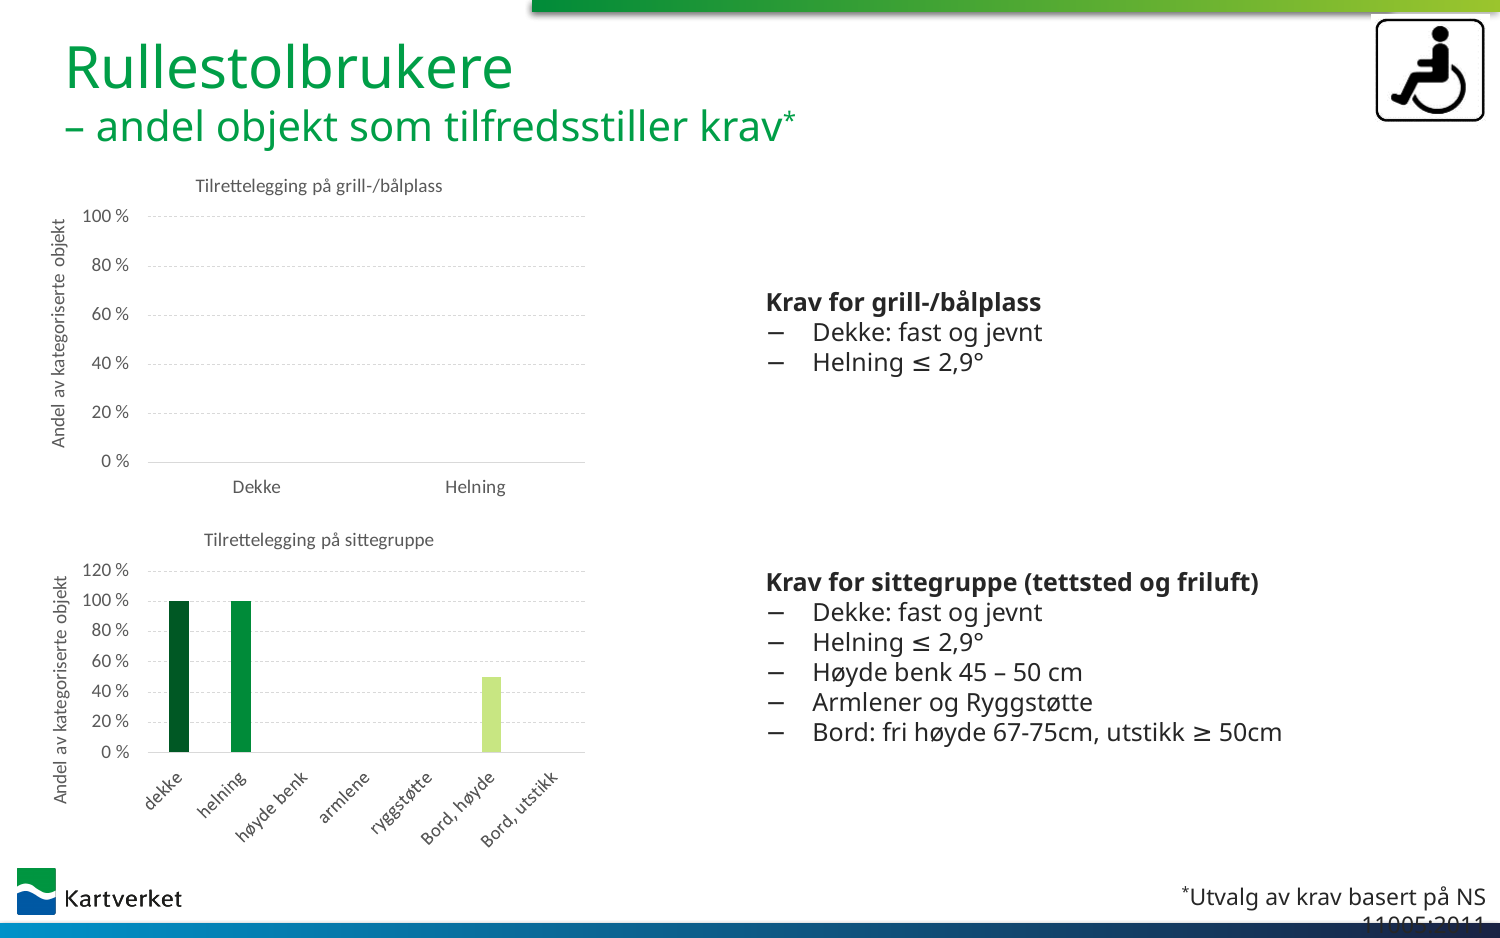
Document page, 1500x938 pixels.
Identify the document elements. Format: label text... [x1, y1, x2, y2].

text_box Rullestolbrukere – andel objekt som tilfredsstiller krav* [49, 14, 1431, 158]
text_box Krav for sittegruppe (tettsted og friluft) Dekke: fast og jevnt Helning ≤ 2,9° Høyde benk 45 – 50 cm Armlener og Ryggstøtte Bord: fri høyde 67-75cm, utstikk ≥ 50cm [750, 559, 1500, 754]
picture [41, 520, 596, 859]
text_box *Utvalg av krav basert på NS 11005:2011 [1068, 873, 1500, 938]
picture [1371, 13, 1491, 127]
text_box Krav for grill-/bålplass Dekke: fast og jevnt Helning ≤ 2,9° [750, 279, 1452, 384]
picture [41, 166, 596, 505]
